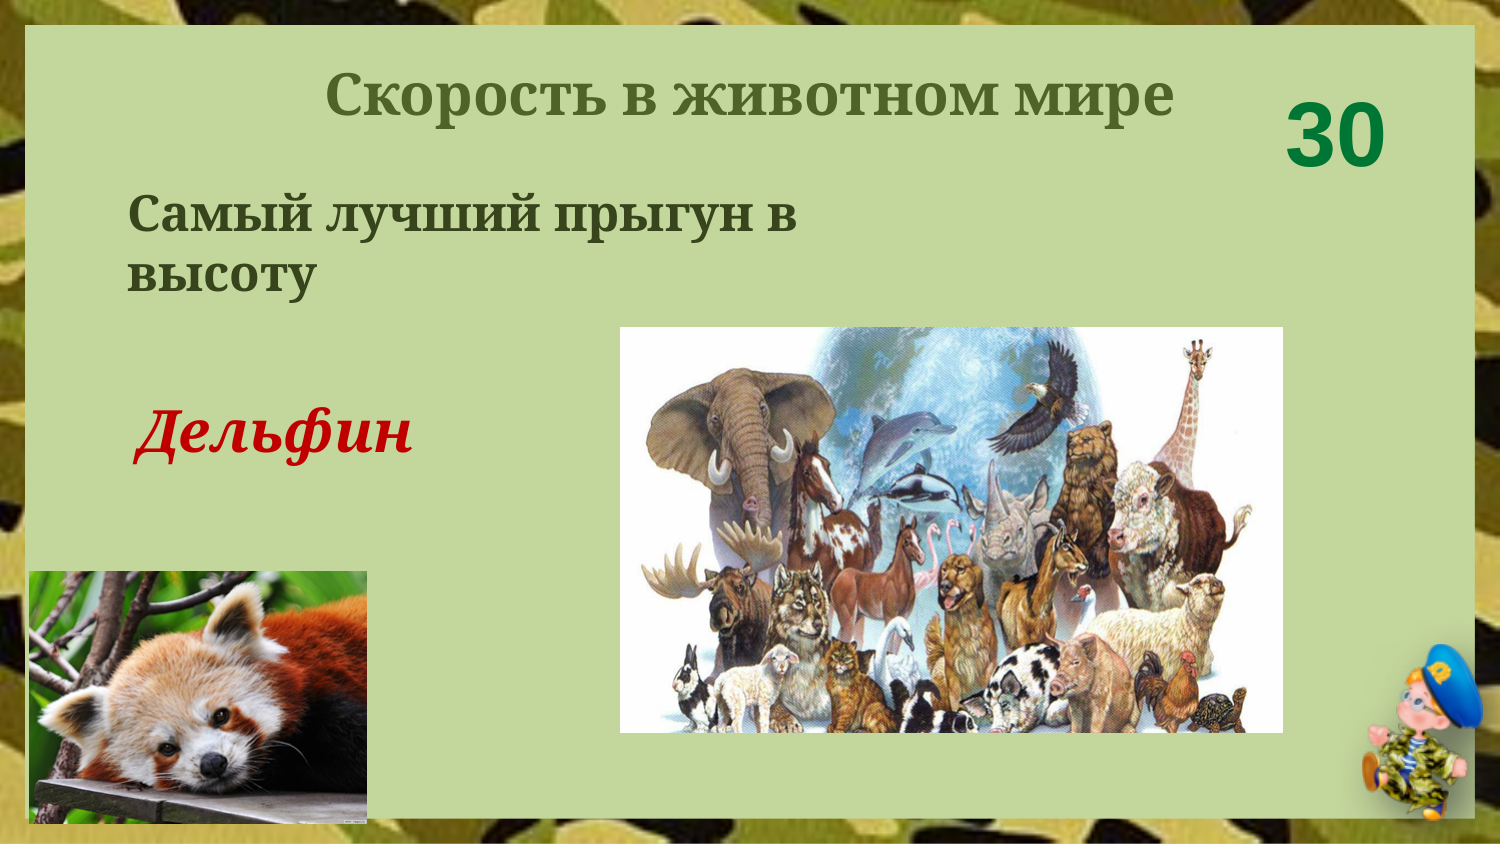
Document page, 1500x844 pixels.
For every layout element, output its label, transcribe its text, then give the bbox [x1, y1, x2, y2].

text_box 30 [1266, 67, 1407, 193]
text_box Скорость в животном мире [301, 50, 1200, 135]
text_box Самый лучший прыгун в высоту [112, 173, 998, 309]
text_box Дельфин [123, 386, 485, 472]
picture [0, 0, 1500, 844]
